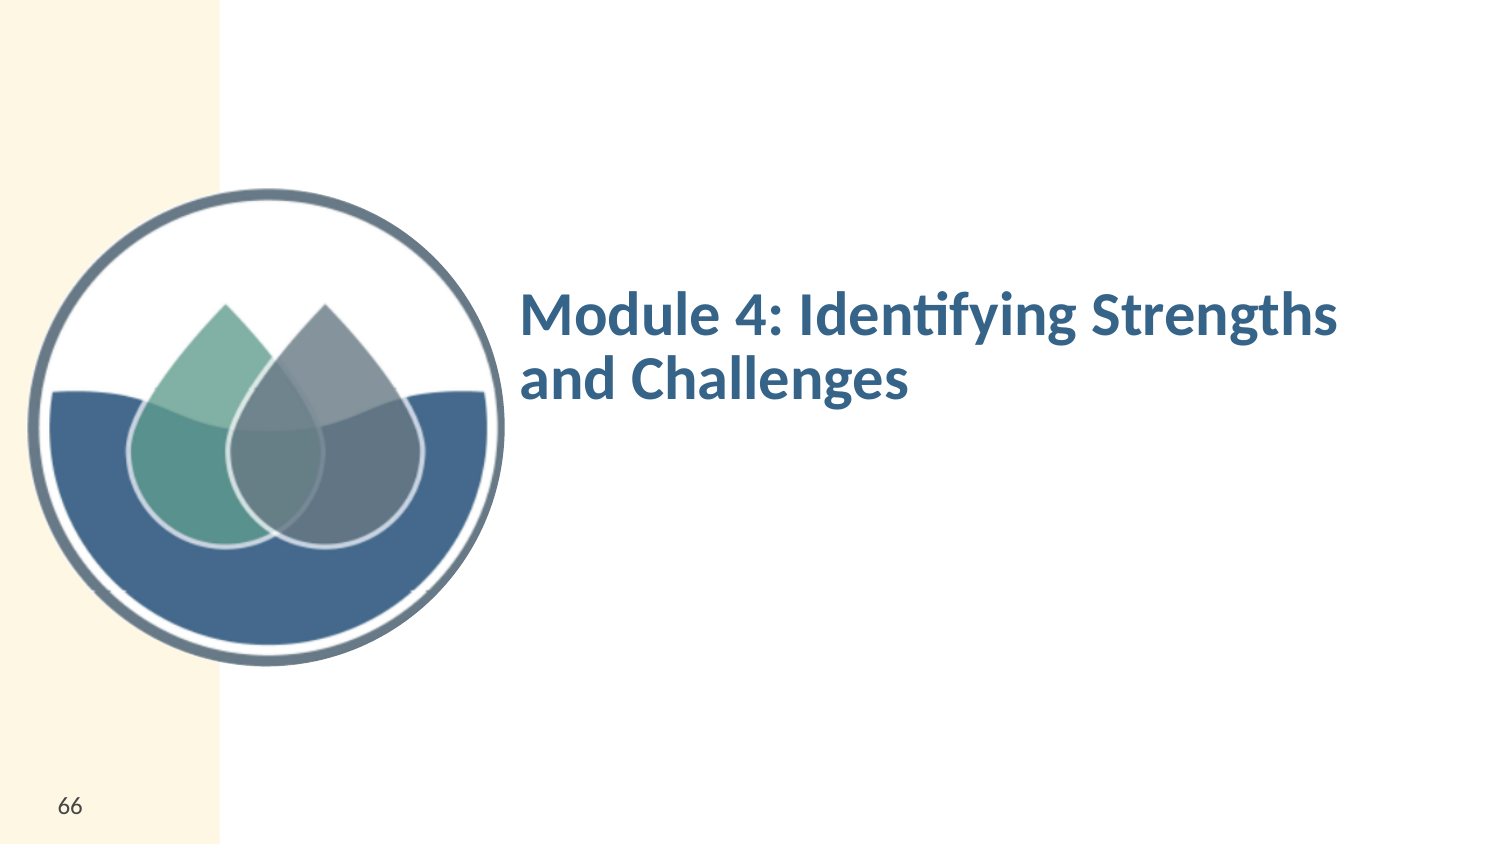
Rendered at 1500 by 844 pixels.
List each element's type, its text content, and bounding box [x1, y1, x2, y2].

title Module 4: Identifying Strengths and Challenges [504, 255, 1373, 442]
slide_number 66 [16, 782, 124, 828]
